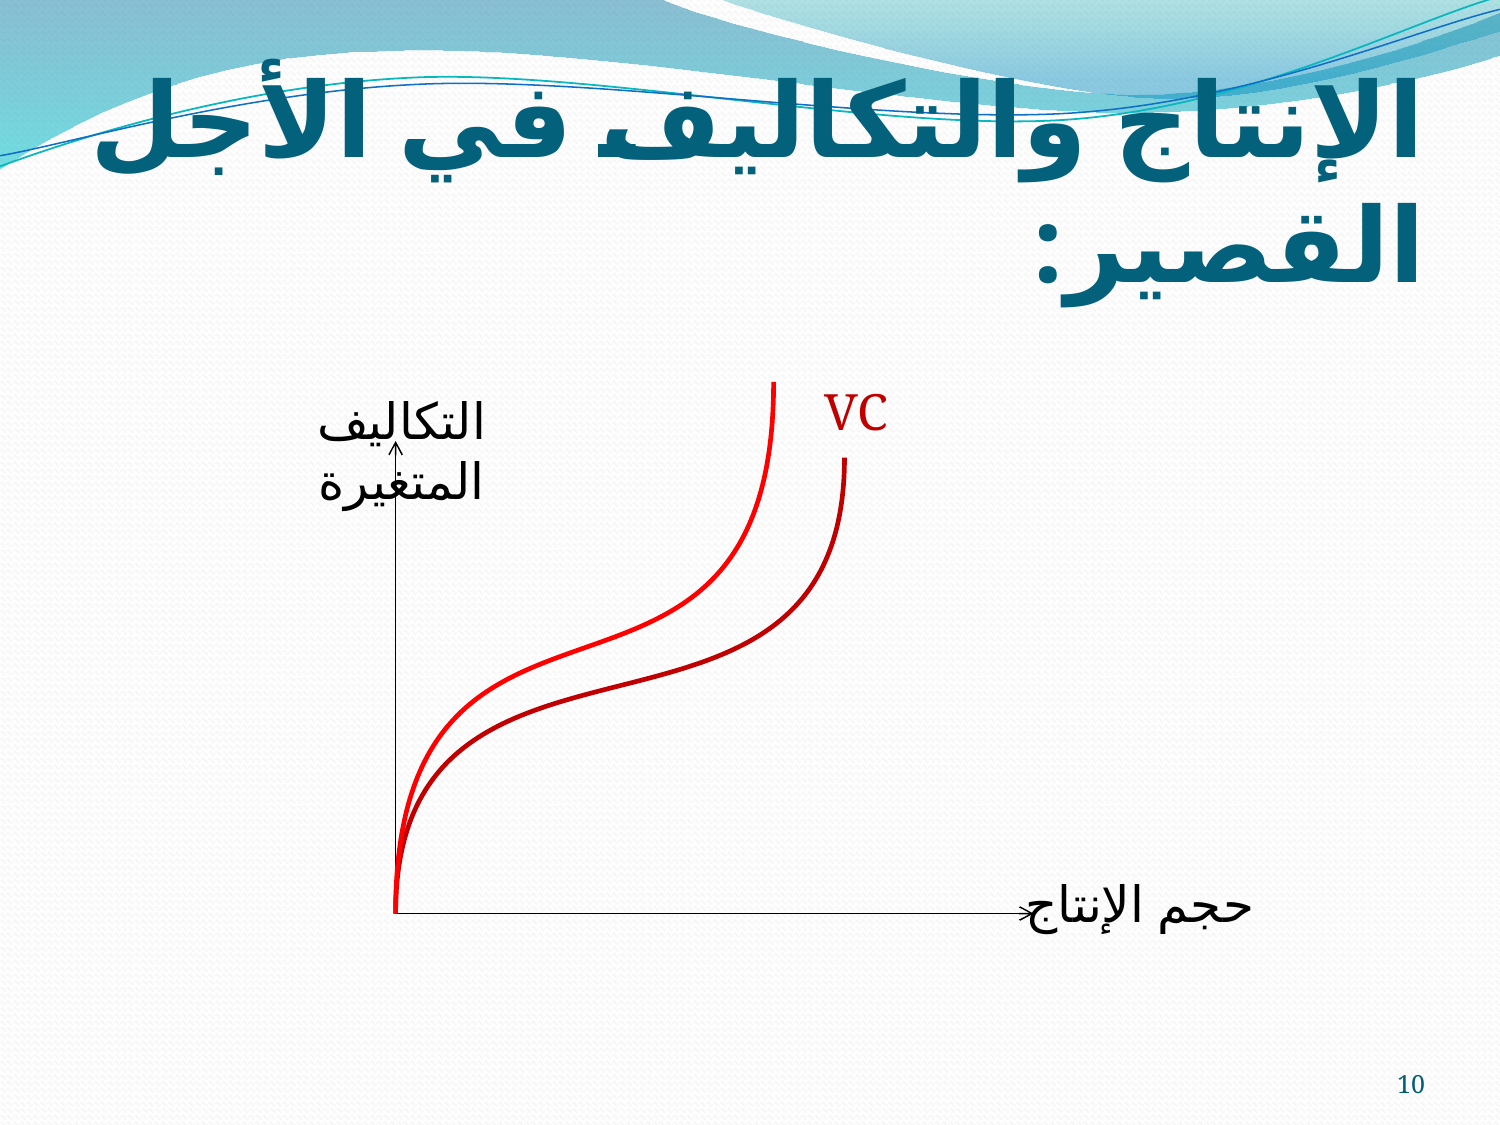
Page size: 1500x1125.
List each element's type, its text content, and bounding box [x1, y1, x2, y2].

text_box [318, 458, 851, 837]
title الإنتاج والتكاليف في الأجل القصير: [75, 115, 1425, 303]
text_box حجم الإنتاج [998, 864, 1282, 940]
slide_number 10 [1299, 1042, 1425, 1103]
table_cell 360 [998, 916, 1031, 923]
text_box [391, 849, 849, 911]
table_cell 3 [396, 451, 573, 458]
text_box التكاليف المتغيرة [230, 381, 573, 517]
text_box VC [809, 373, 904, 449]
table_cell 60 [391, 845, 849, 849]
table_cell 3 [327, 450, 395, 458]
table_cell 3 [311, 459, 318, 517]
